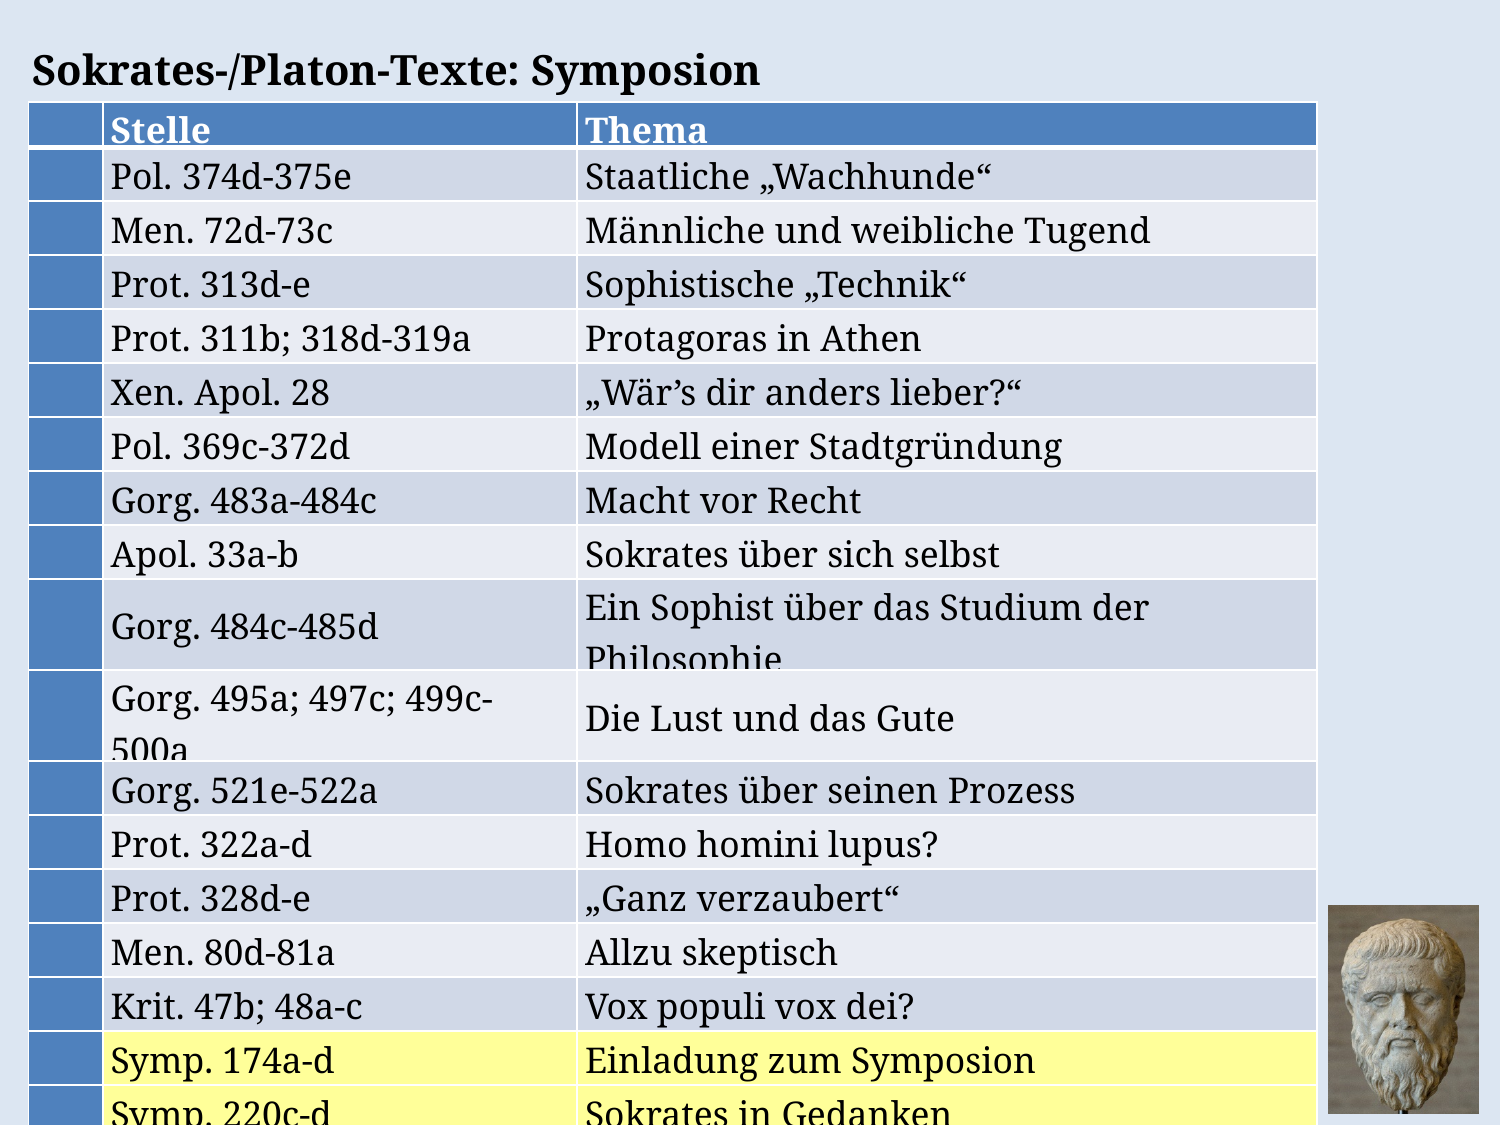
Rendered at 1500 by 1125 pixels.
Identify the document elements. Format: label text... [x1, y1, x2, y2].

table_cell Sophistische „Technik“ [578, 256, 1316, 308]
table_cell [29, 256, 102, 308]
table_cell [29, 418, 102, 470]
table_cell Pol. 369c-372d [104, 418, 576, 470]
table_cell Homo homini lupus? [578, 816, 1316, 868]
table_cell [29, 472, 102, 524]
table_header [29, 103, 102, 145]
table_cell „Ganz verzaubert“ [578, 870, 1316, 922]
table_cell Männliche und weibliche Tugend [578, 202, 1316, 254]
table_cell Modell einer Stadtgründung [578, 418, 1316, 470]
table_cell Symp. 220c-d [104, 1086, 576, 1125]
table_cell Prot. 322a-d [104, 816, 576, 868]
table_cell Apol. 33a-b [104, 526, 576, 578]
table_cell [29, 870, 102, 922]
table_cell „Wär’s dir anders lieber?“ [578, 364, 1316, 416]
table_cell Prot. 313d-e [104, 256, 576, 308]
table_cell Die Lust und das Gute [578, 671, 1316, 760]
table_cell [29, 310, 102, 362]
table_header Thema [578, 103, 1316, 145]
table_cell [29, 364, 102, 416]
table_cell Gorg. 495a; 497c; 499c-500a [104, 671, 576, 760]
table_cell Prot. 311b; 318d-319a [104, 310, 576, 362]
table_cell Gorg. 483a-484c [104, 472, 576, 524]
table_cell Sokrates über seinen Prozess [578, 762, 1316, 814]
table_cell Macht vor Recht [578, 472, 1316, 524]
table_header Stelle [104, 103, 576, 145]
table_cell [29, 1032, 102, 1084]
table_cell Gorg. 484c-485d [104, 580, 576, 669]
table_cell [29, 580, 102, 669]
table_cell Staatliche „Wachhunde“ [578, 150, 1316, 200]
table_cell [29, 924, 102, 976]
table_cell Protagoras in Athen [578, 310, 1316, 362]
table_cell [29, 762, 102, 814]
table_cell Sokrates über sich selbst [578, 526, 1316, 578]
table_cell [29, 202, 102, 254]
table_cell Prot. 328d-e [104, 870, 576, 922]
table_cell Sokrates in Gedanken [578, 1086, 1316, 1125]
table_cell Vox populi vox dei? [578, 978, 1316, 1030]
table_cell Gorg. 521e-522a [104, 762, 576, 814]
table_cell Krit. 47b; 48a-c [104, 978, 576, 1030]
table_cell Allzu skeptisch [578, 924, 1316, 976]
table_cell [29, 526, 102, 578]
table_cell [29, 1086, 102, 1125]
table_cell Einladung zum Symposion [578, 1032, 1316, 1084]
table_cell [29, 671, 102, 760]
table_cell Men. 80d-81a [104, 924, 576, 976]
table_cell Pol. 374d-375e [104, 150, 576, 200]
table_cell [29, 816, 102, 868]
table_cell Men. 72d-73c [104, 202, 576, 254]
table_cell Symp. 174a-d [104, 1032, 576, 1084]
table_cell [29, 150, 102, 200]
table_cell Xen. Apol. 28 [104, 364, 576, 416]
text_box Sokrates-/Platon-Texte: Symposion [17, 36, 1270, 101]
table_cell [29, 978, 102, 1030]
picture [1328, 904, 1479, 1114]
table_cell Ein Sophist über das Studium der Philosophie [578, 580, 1316, 669]
